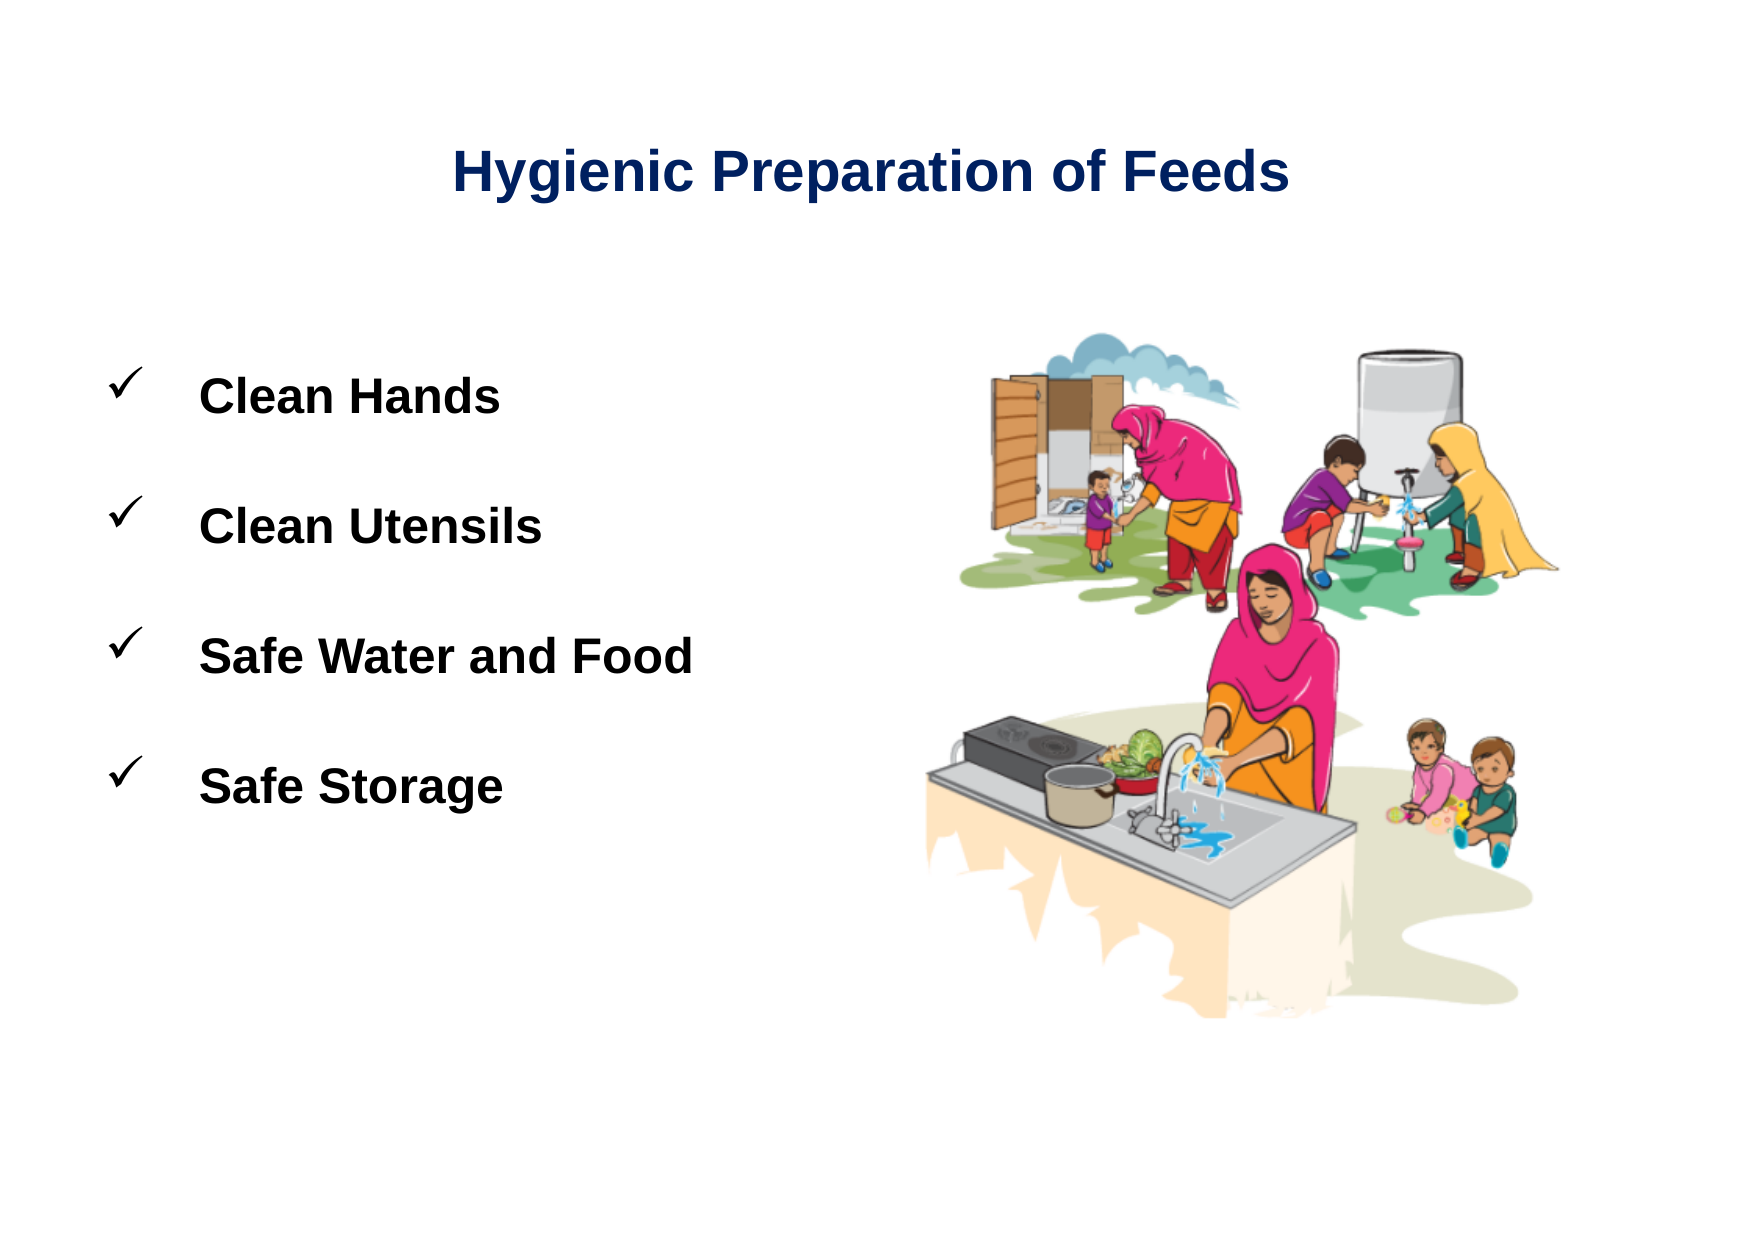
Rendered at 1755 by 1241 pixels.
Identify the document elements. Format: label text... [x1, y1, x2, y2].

list Clean Hands Clean Utensils Safe Water and Food Safe Storage [87, 294, 1667, 1205]
picture [924, 330, 1565, 1020]
title Hygienic Preparation of Feeds [82, 123, 1662, 332]
